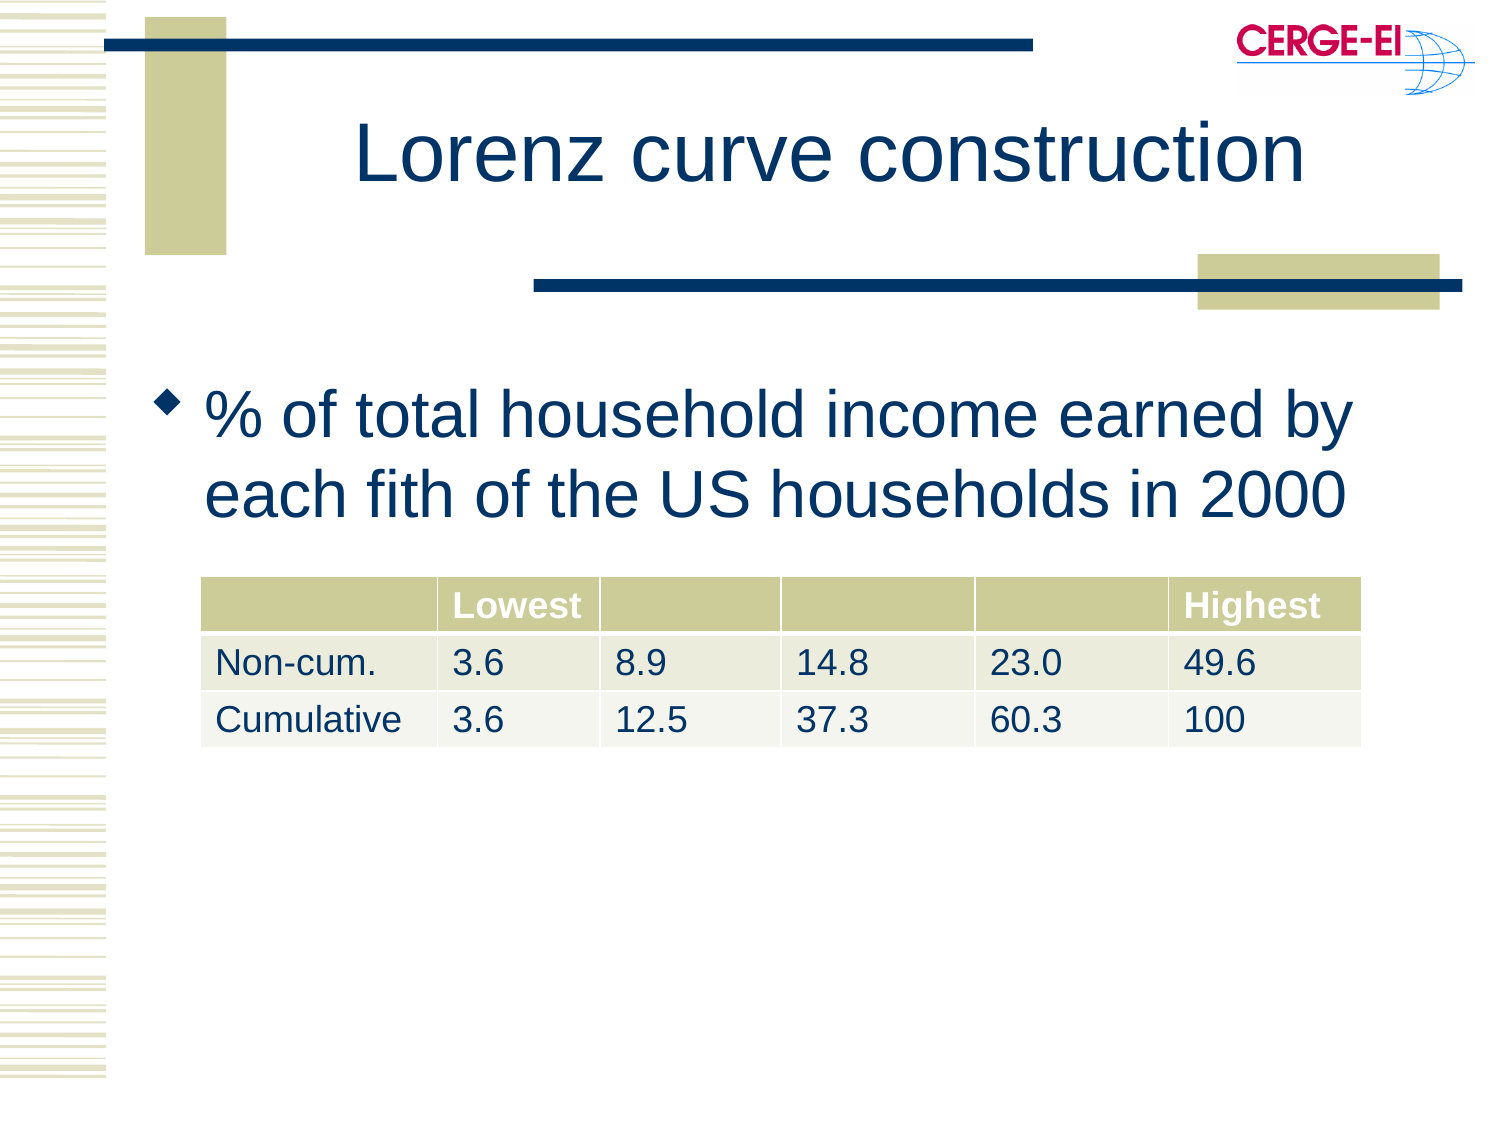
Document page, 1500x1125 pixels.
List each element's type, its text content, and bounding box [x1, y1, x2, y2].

table_cell 12.5 [601, 692, 780, 747]
title Lorenz curve construction [224, 74, 1436, 238]
table_cell 23.0 [976, 636, 1168, 690]
list % of total household income earned by each fith of the US households in 2000 [132, 363, 1439, 1001]
table_cell 49.6 [1169, 636, 1361, 690]
table_cell 37.3 [782, 692, 974, 747]
table_header Lowest [438, 577, 599, 631]
picture [1237, 24, 1475, 95]
table_cell 3.6 [438, 692, 599, 747]
table_cell 3.6 [438, 636, 599, 690]
table_header [976, 577, 1168, 631]
table_cell 60.3 [976, 692, 1168, 747]
table_cell 8.9 [601, 636, 780, 690]
table_header [601, 577, 780, 631]
table_header Highest [1169, 577, 1361, 631]
table_header [201, 577, 437, 631]
table_cell 100 [1169, 692, 1361, 747]
table_cell Cumulative [201, 692, 437, 747]
table_header [782, 577, 974, 631]
table_cell Non-cum. [201, 636, 437, 690]
table_cell 14.8 [782, 636, 974, 690]
